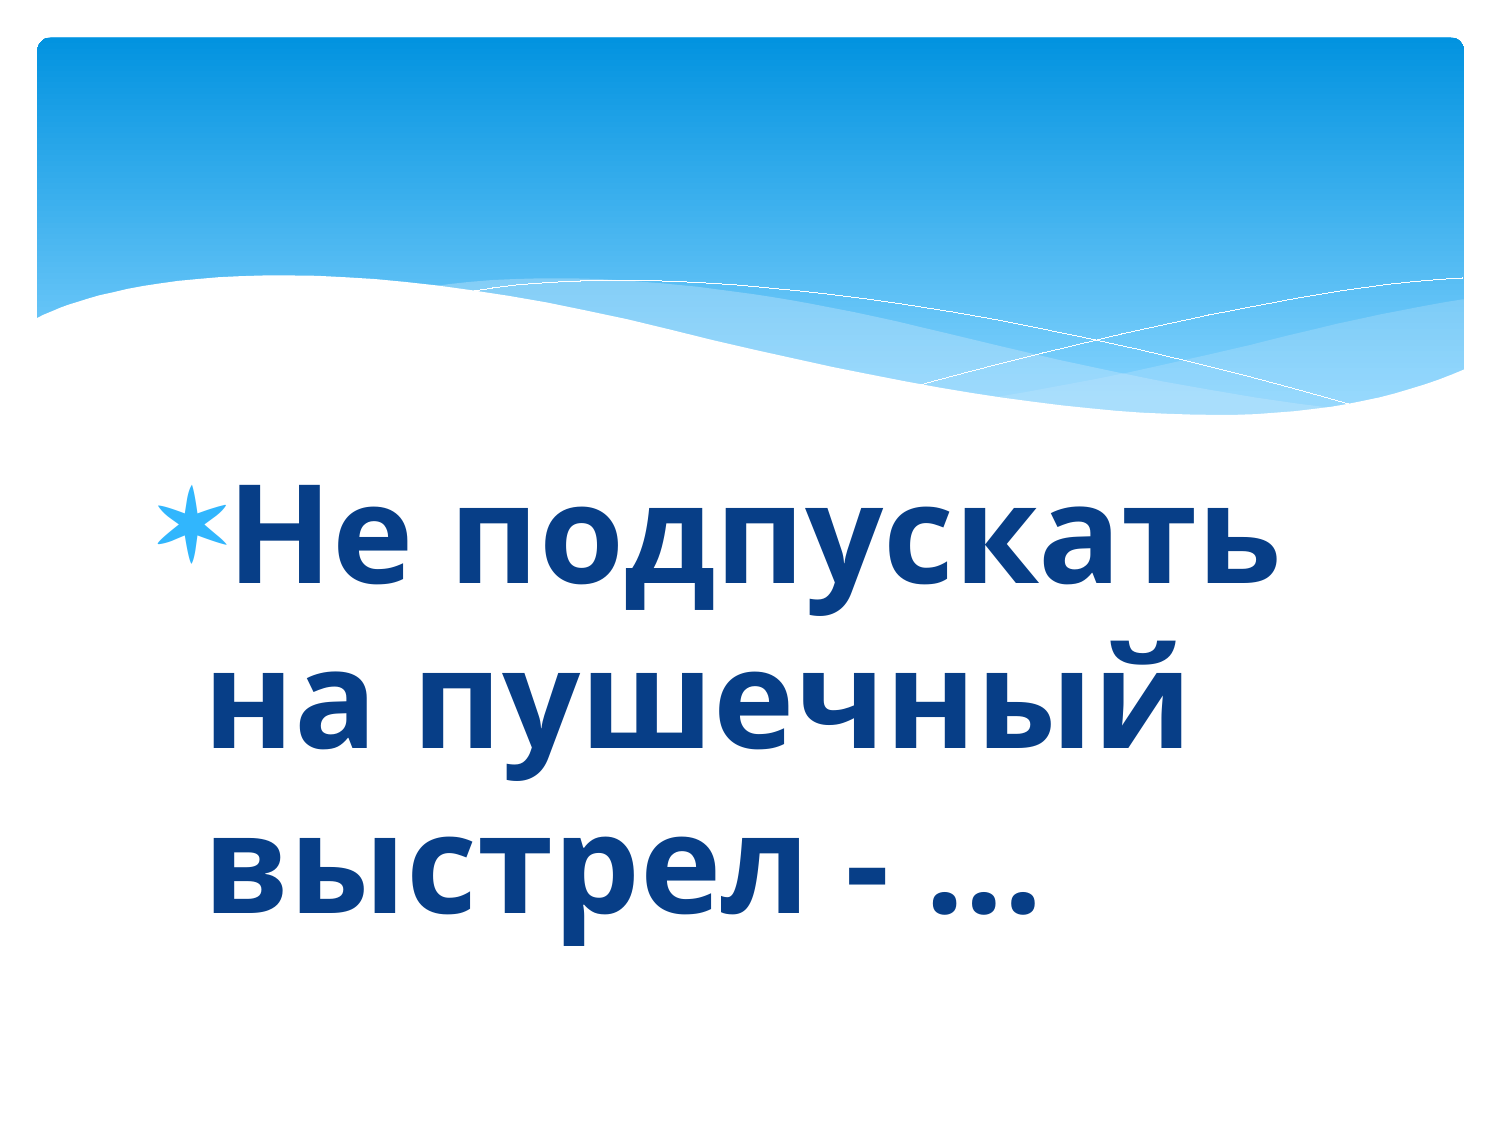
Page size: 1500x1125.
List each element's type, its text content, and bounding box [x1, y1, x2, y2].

list Не подпускать на пушечный выстрел - … [143, 438, 1359, 1005]
